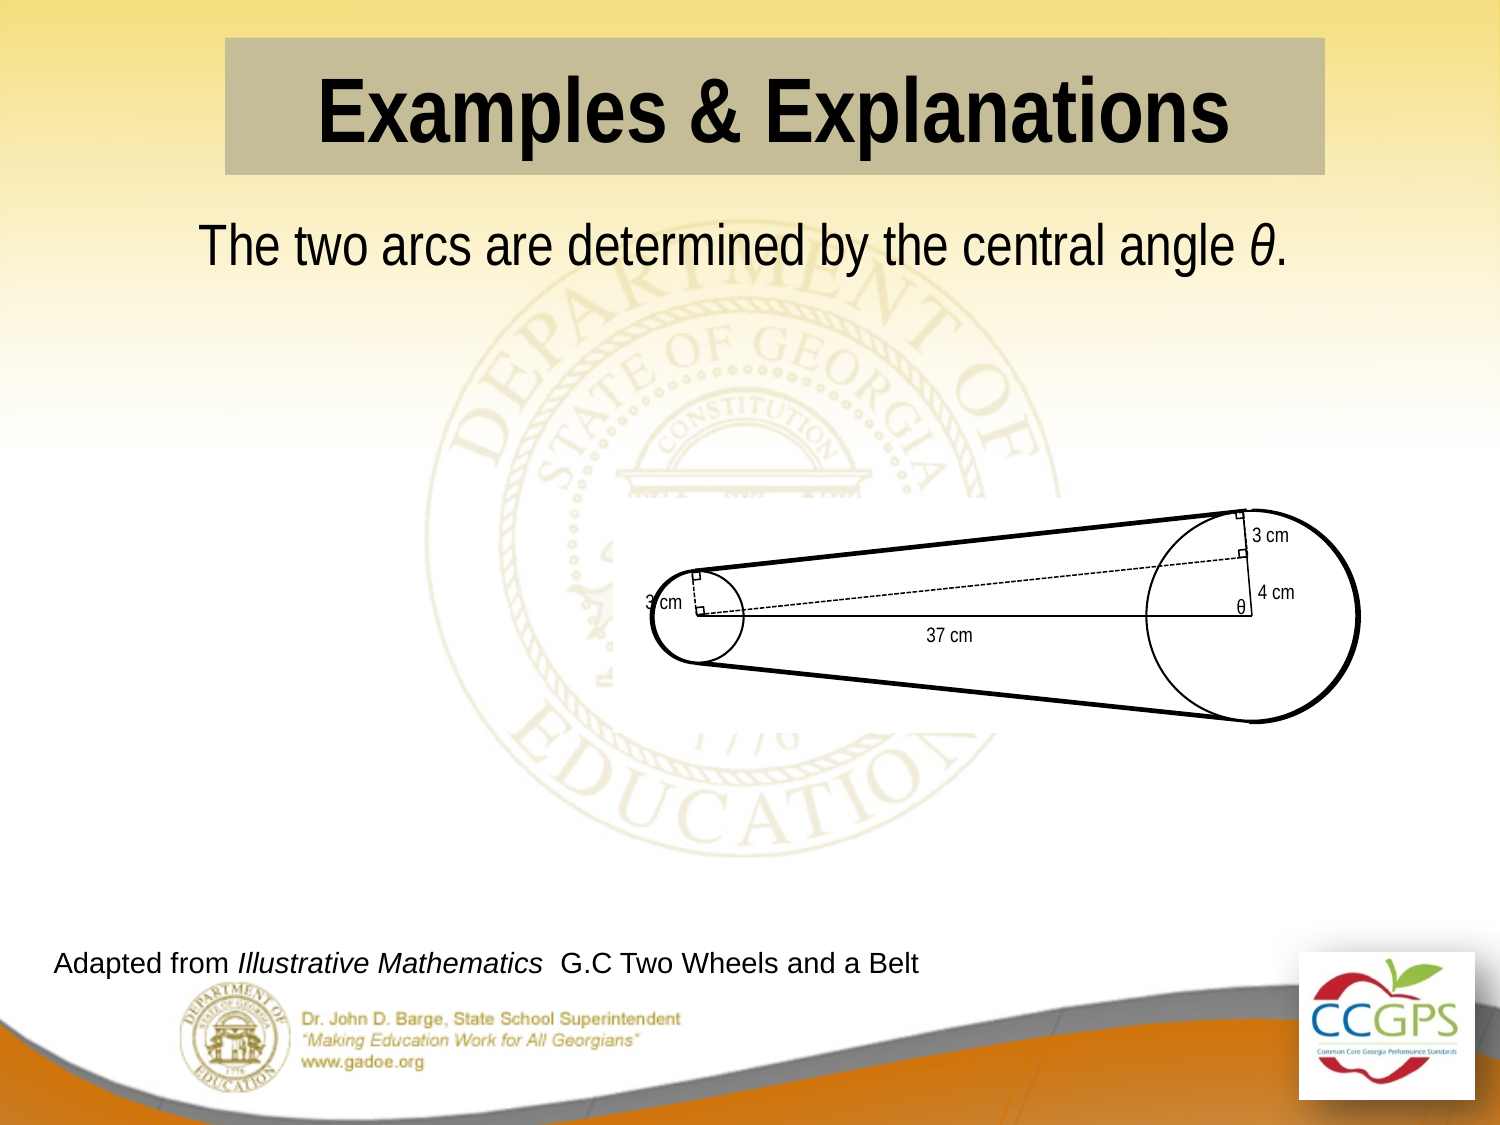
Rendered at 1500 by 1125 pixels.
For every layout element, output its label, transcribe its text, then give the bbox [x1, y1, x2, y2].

title Examples & Explanations [224, 37, 1326, 176]
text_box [614, 500, 1368, 731]
picture [0, 0, 1500, 1125]
subtitle The two arcs are determined by the central angle θ. [37, 199, 1451, 576]
text_box Adapted from Illustrative Mathematics G.C Two Wheels and a Belt [38, 937, 935, 988]
